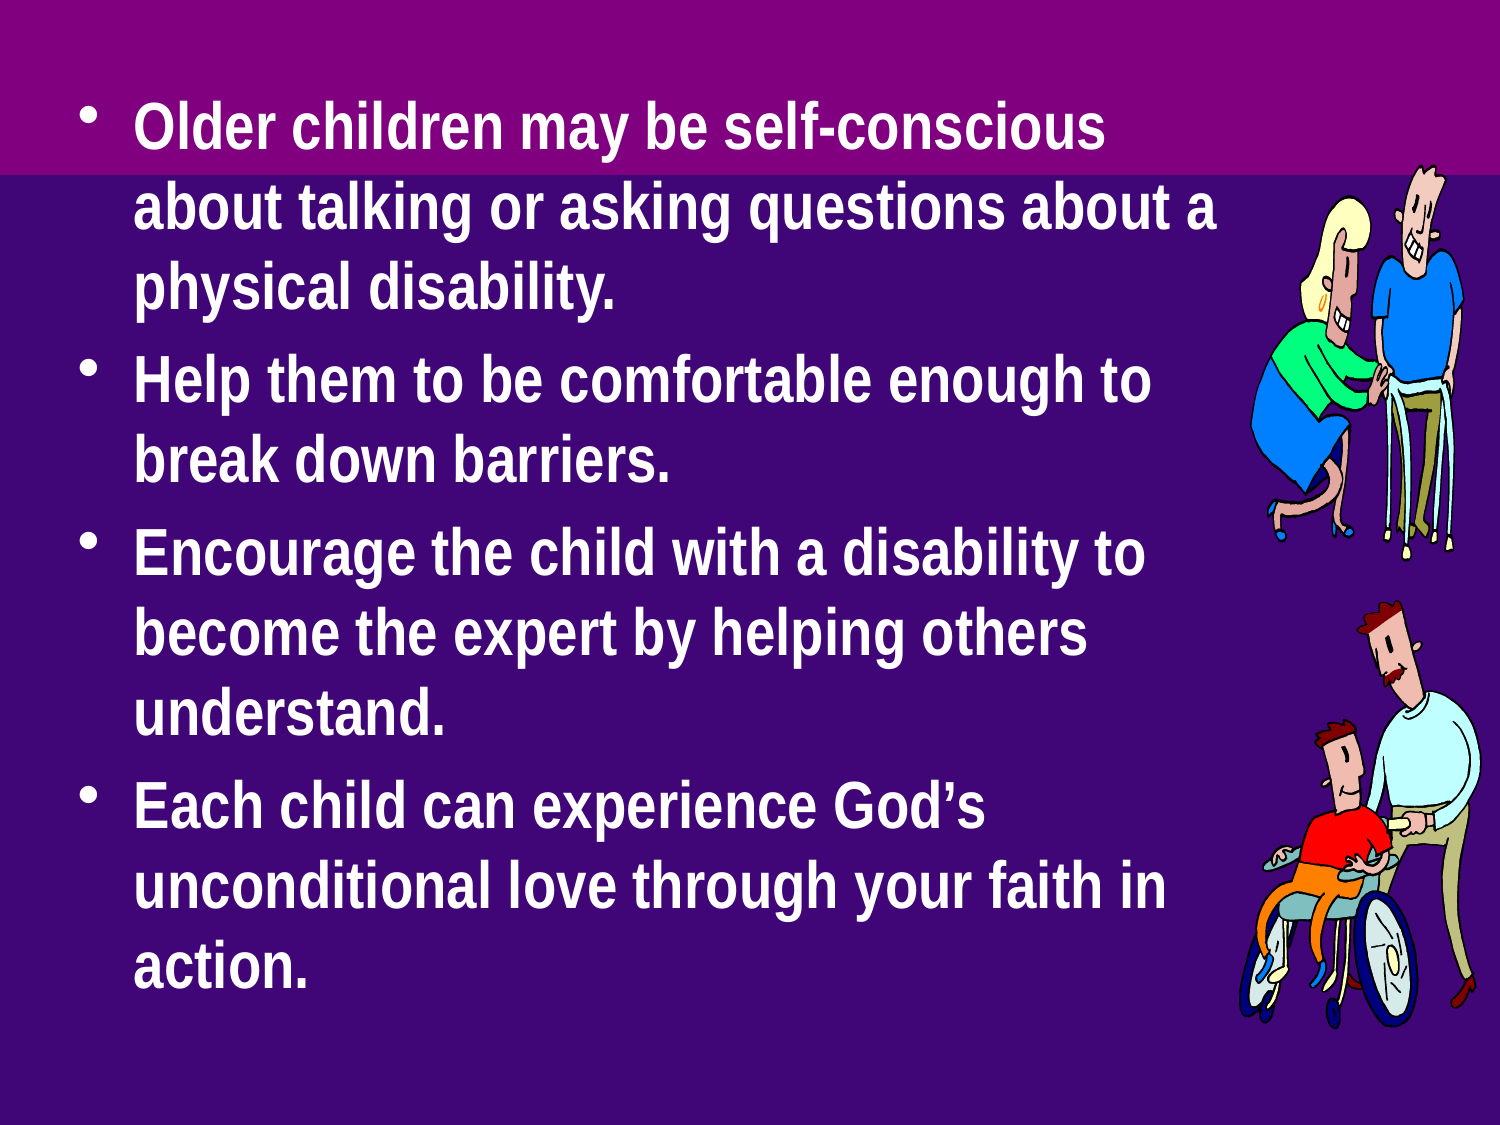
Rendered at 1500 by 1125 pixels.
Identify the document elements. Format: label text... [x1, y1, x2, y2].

picture [0, 162, 1500, 1125]
list Older children may be self-conscious about talking or asking questions about a physical disability. Help them to be comfortable enough to break down barriers. Encourage the child with a disability to become the expert by helping others understand. Each child can experience God’s unconditional love through your faith in action. [62, 74, 1251, 976]
text_box [0, 0, 1500, 175]
